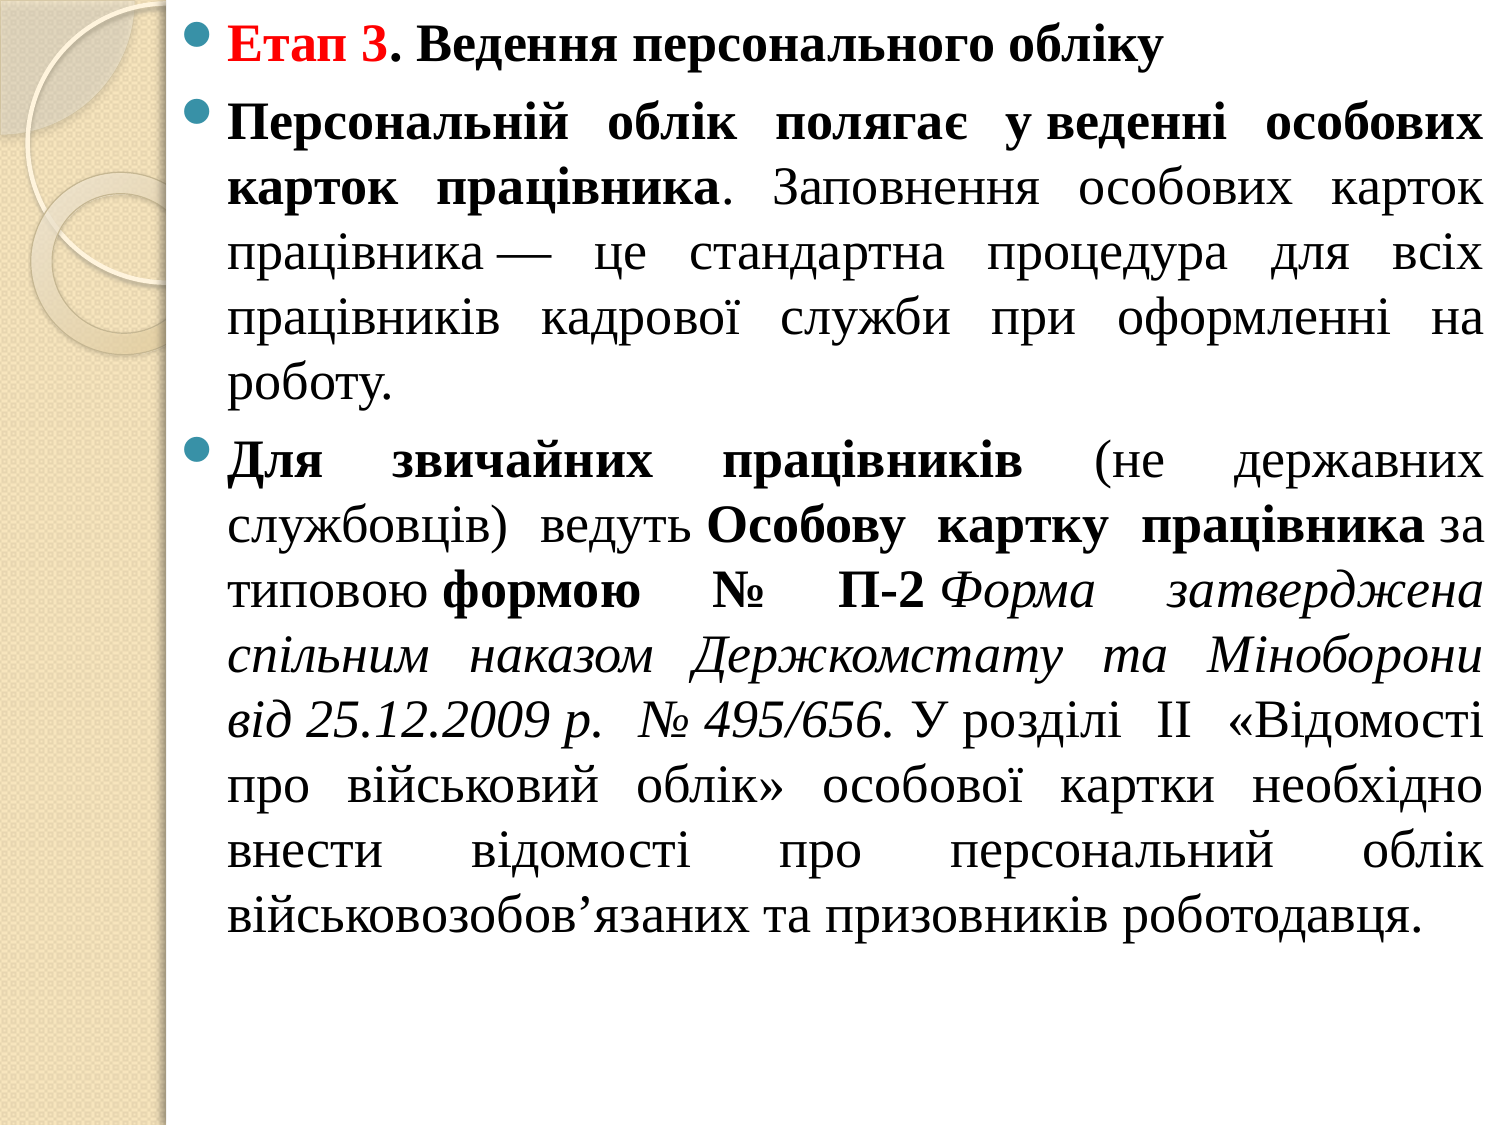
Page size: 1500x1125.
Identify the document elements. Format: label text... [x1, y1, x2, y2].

list Етап 3. Ведення персонального обліку Персональній облік полягає у веденні особових карток працівника. Заповнення особових карток працівника — це стандартна процедура для всіх працівників кадрової служби при оформленні на роботу. Для звичайних працівників (не державних службовців) ведуть Особову картку працівника за типовою формою № П-2 Форма затверджена спільним наказом Держкомстату та Міноборони від 25.12.2009 р. № 495/656. У розділі II «Відомості про військовий облік» особової картки необхідно внести відомості про персональний облік військовозобов’язаних та призовників роботодавця. [152, 0, 1500, 1125]
